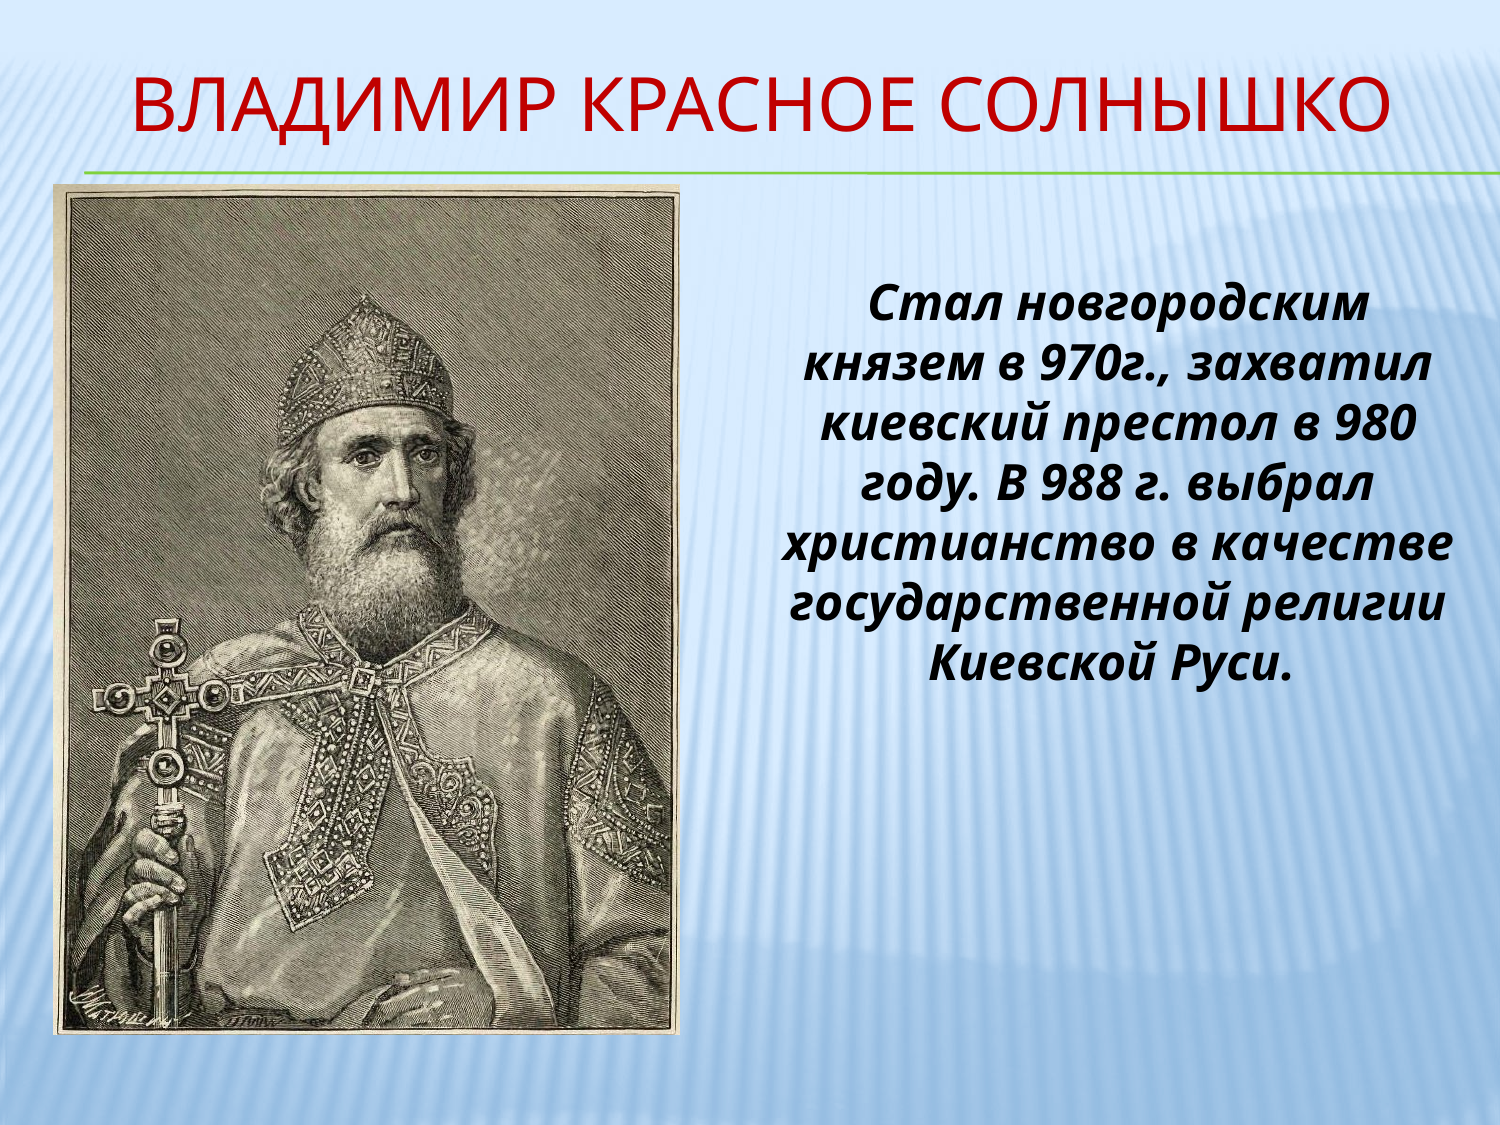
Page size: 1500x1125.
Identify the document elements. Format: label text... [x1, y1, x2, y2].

list Стал новгородским князем в 970г., захватил киевский престол в 980 году. В 988 г. выбрал христианство в качестве государственной религии Киевской Руси. [762, 262, 1475, 1038]
picture [52, 183, 680, 1035]
title Владимир Красное Солнышко [49, 30, 1475, 173]
